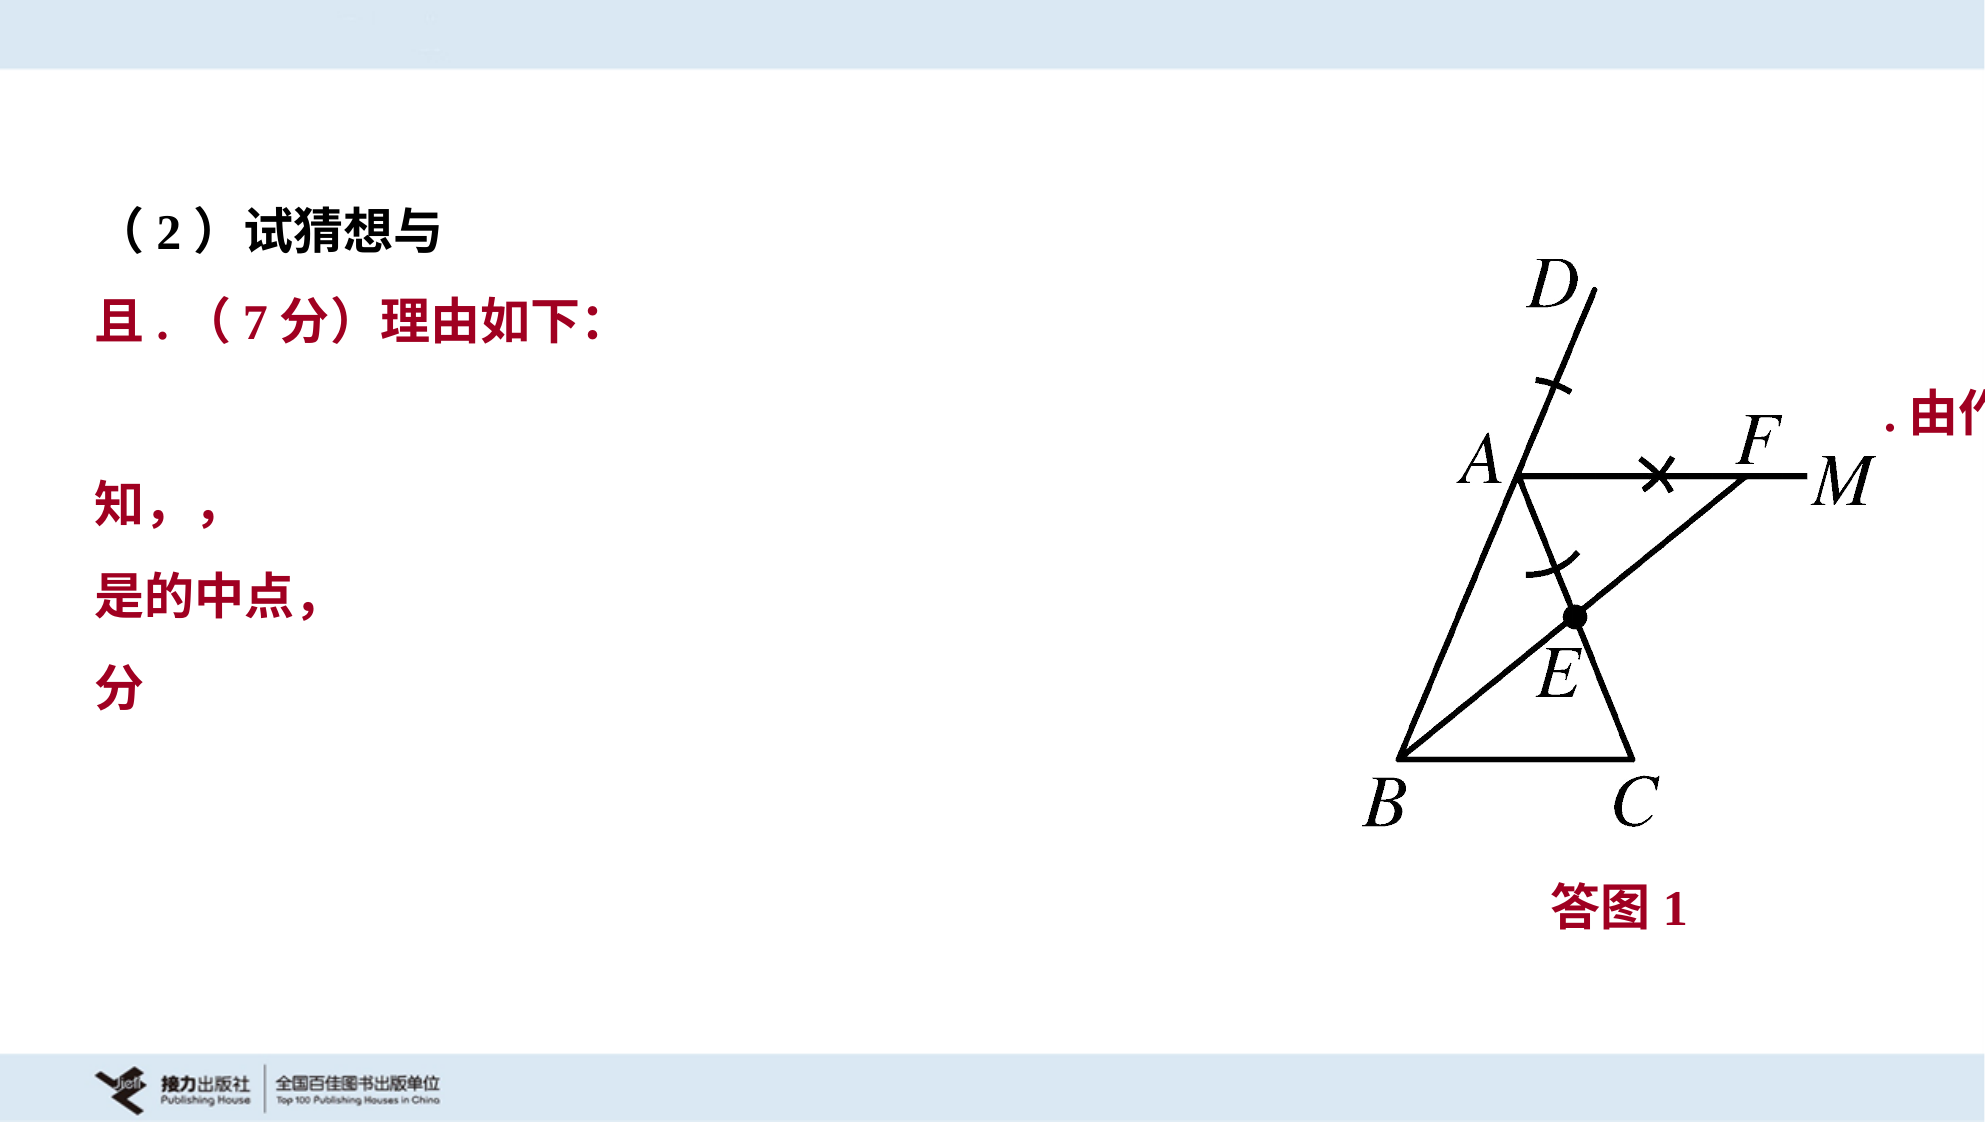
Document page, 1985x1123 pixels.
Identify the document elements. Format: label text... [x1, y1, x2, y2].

picture [0, 0, 1985, 1122]
text_box 答图1 [1550, 847, 1688, 995]
